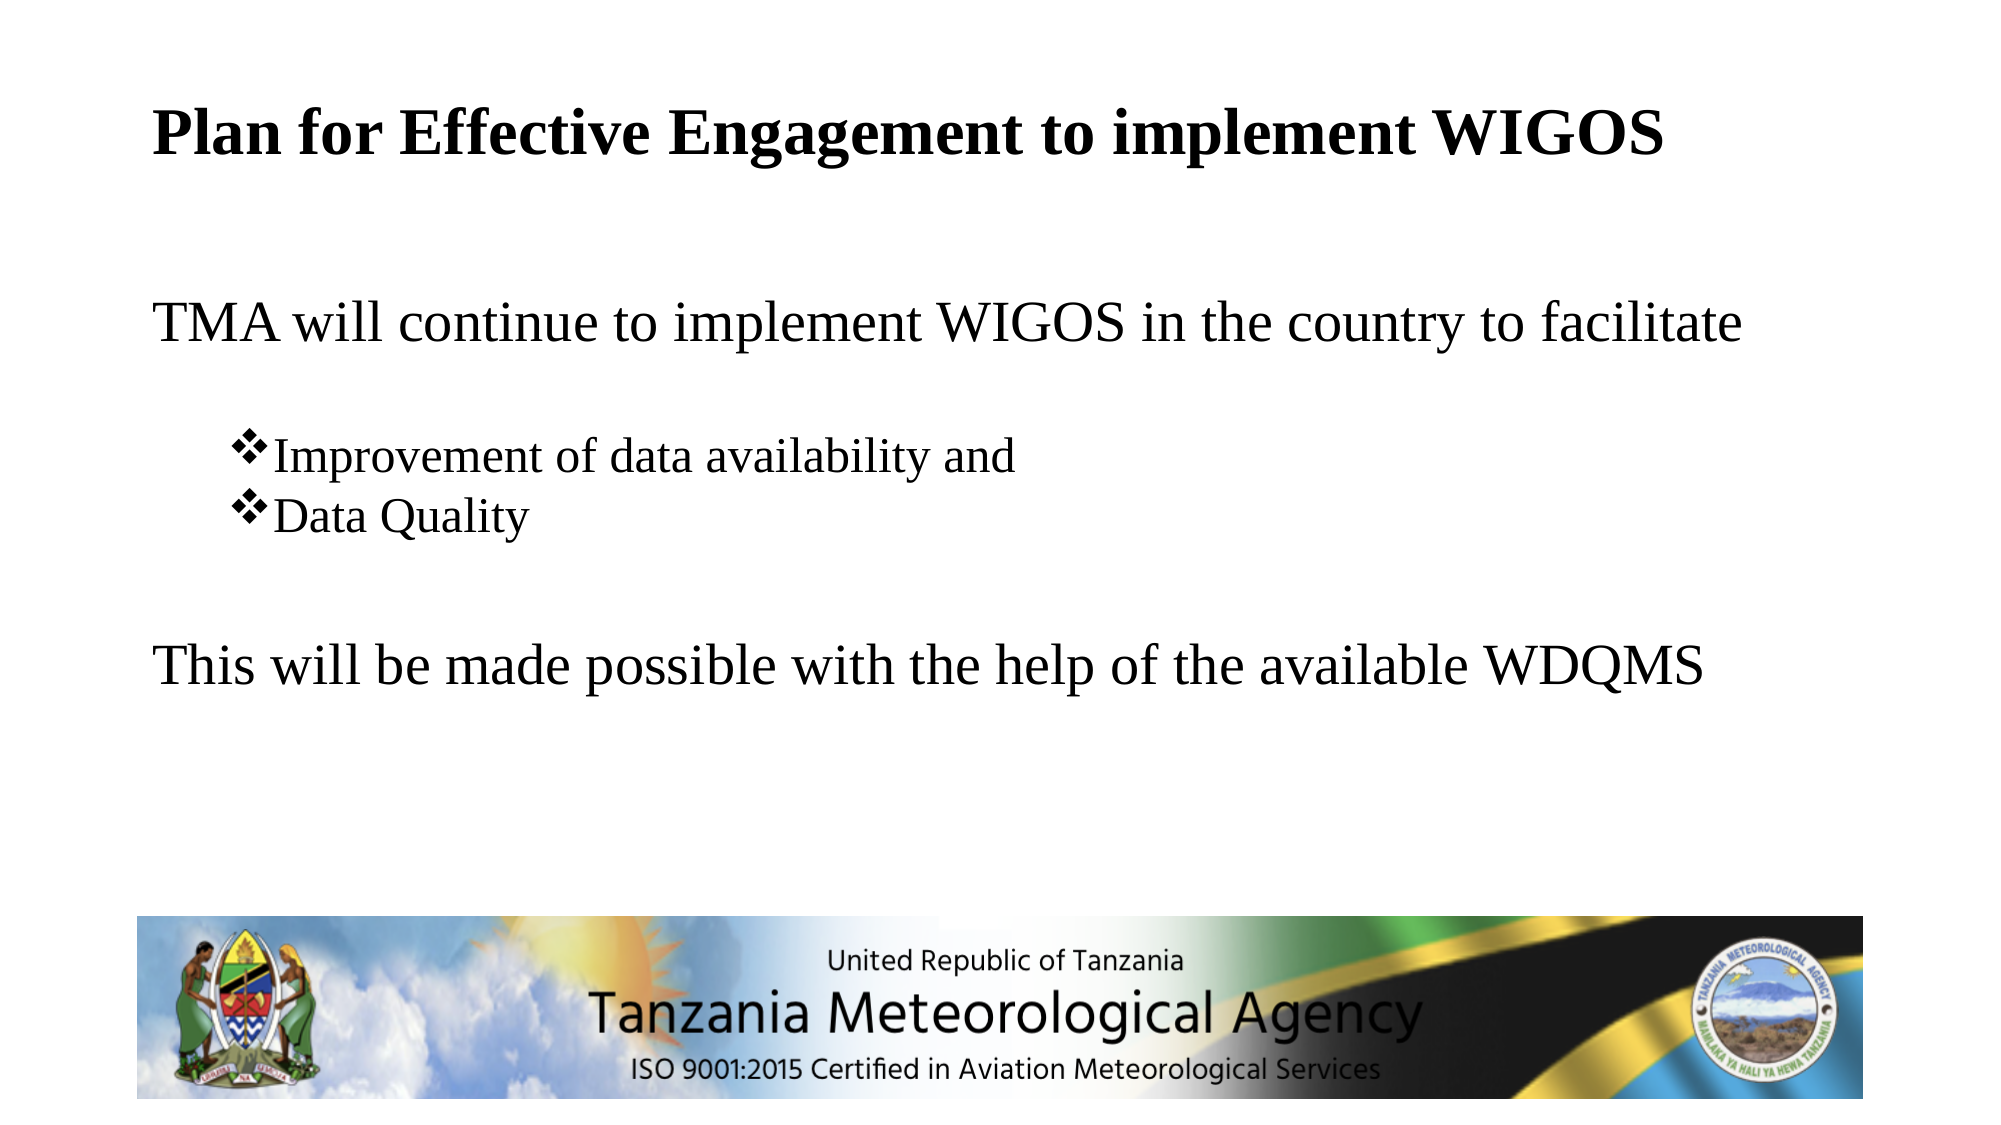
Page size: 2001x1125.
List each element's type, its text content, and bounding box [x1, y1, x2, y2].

title Plan for Effective Engagement to implement WIGOS [137, 59, 1863, 205]
list TMA will continue to implement WIGOS in the country to facilitate Improvement of data availability and Data Quality This will be made possible with the help of the available WDQMS [137, 205, 1863, 916]
picture [137, 916, 1863, 1099]
